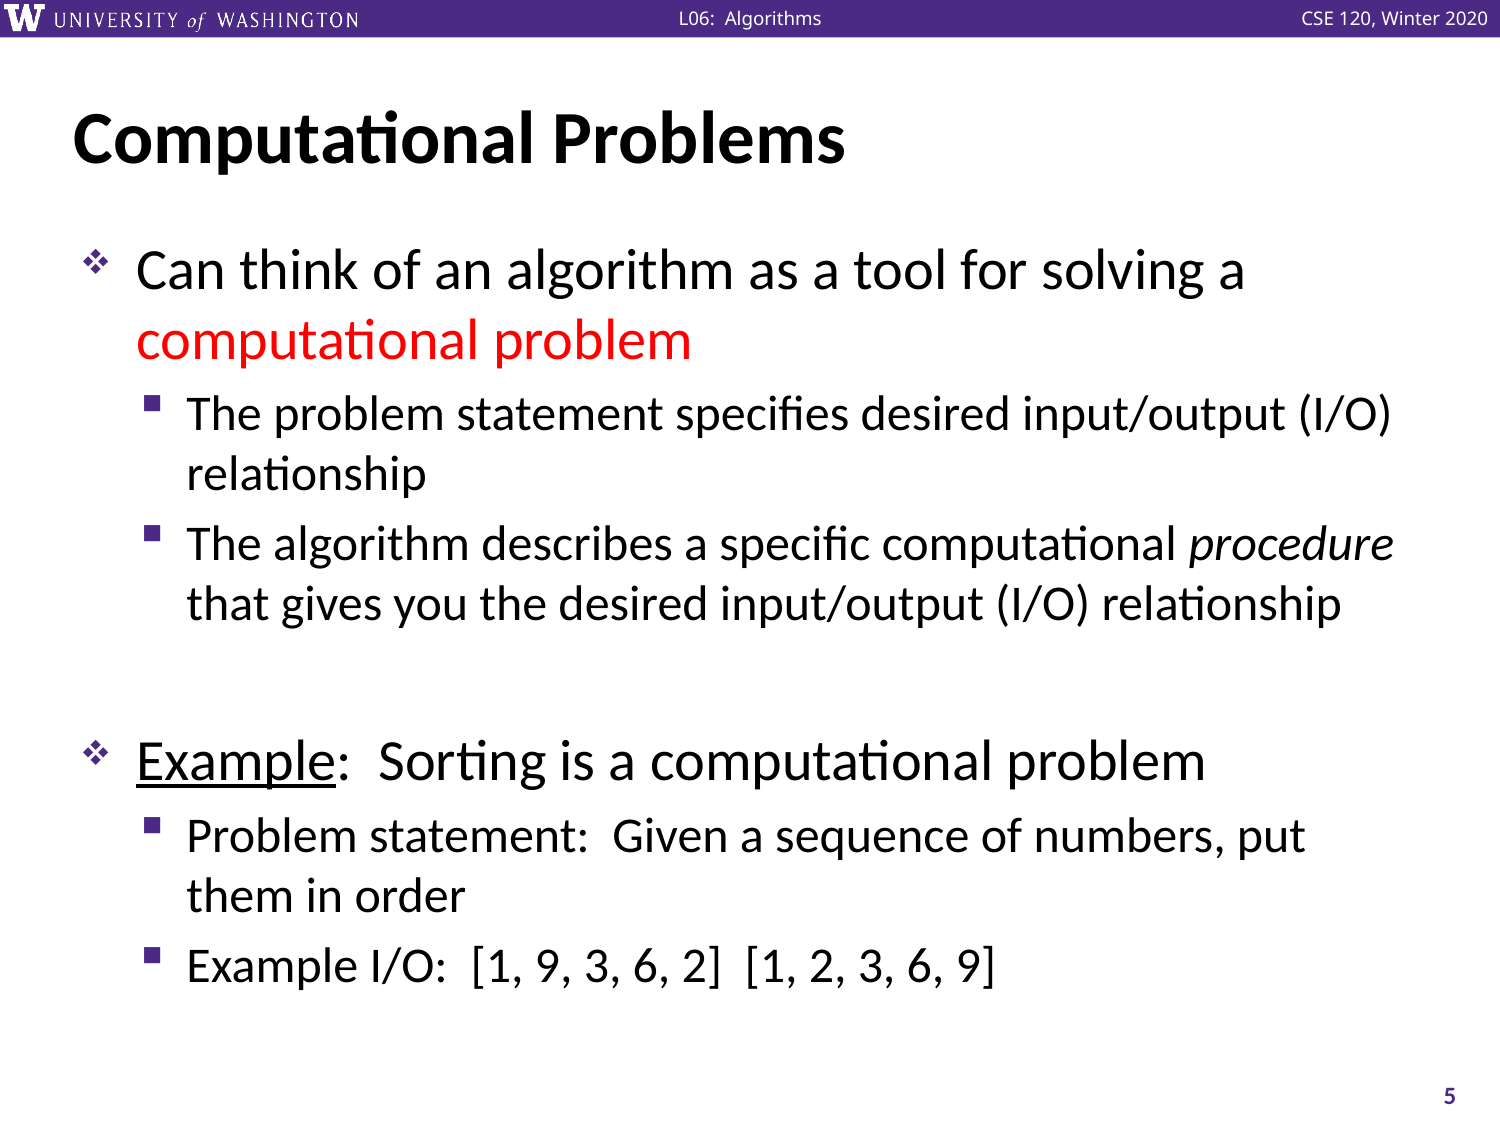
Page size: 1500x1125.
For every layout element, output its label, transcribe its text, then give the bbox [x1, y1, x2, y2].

picture [4, 4, 358, 32]
slide_number 5 [1400, 1065, 1500, 1125]
title Computational Problems [58, 71, 1438, 197]
